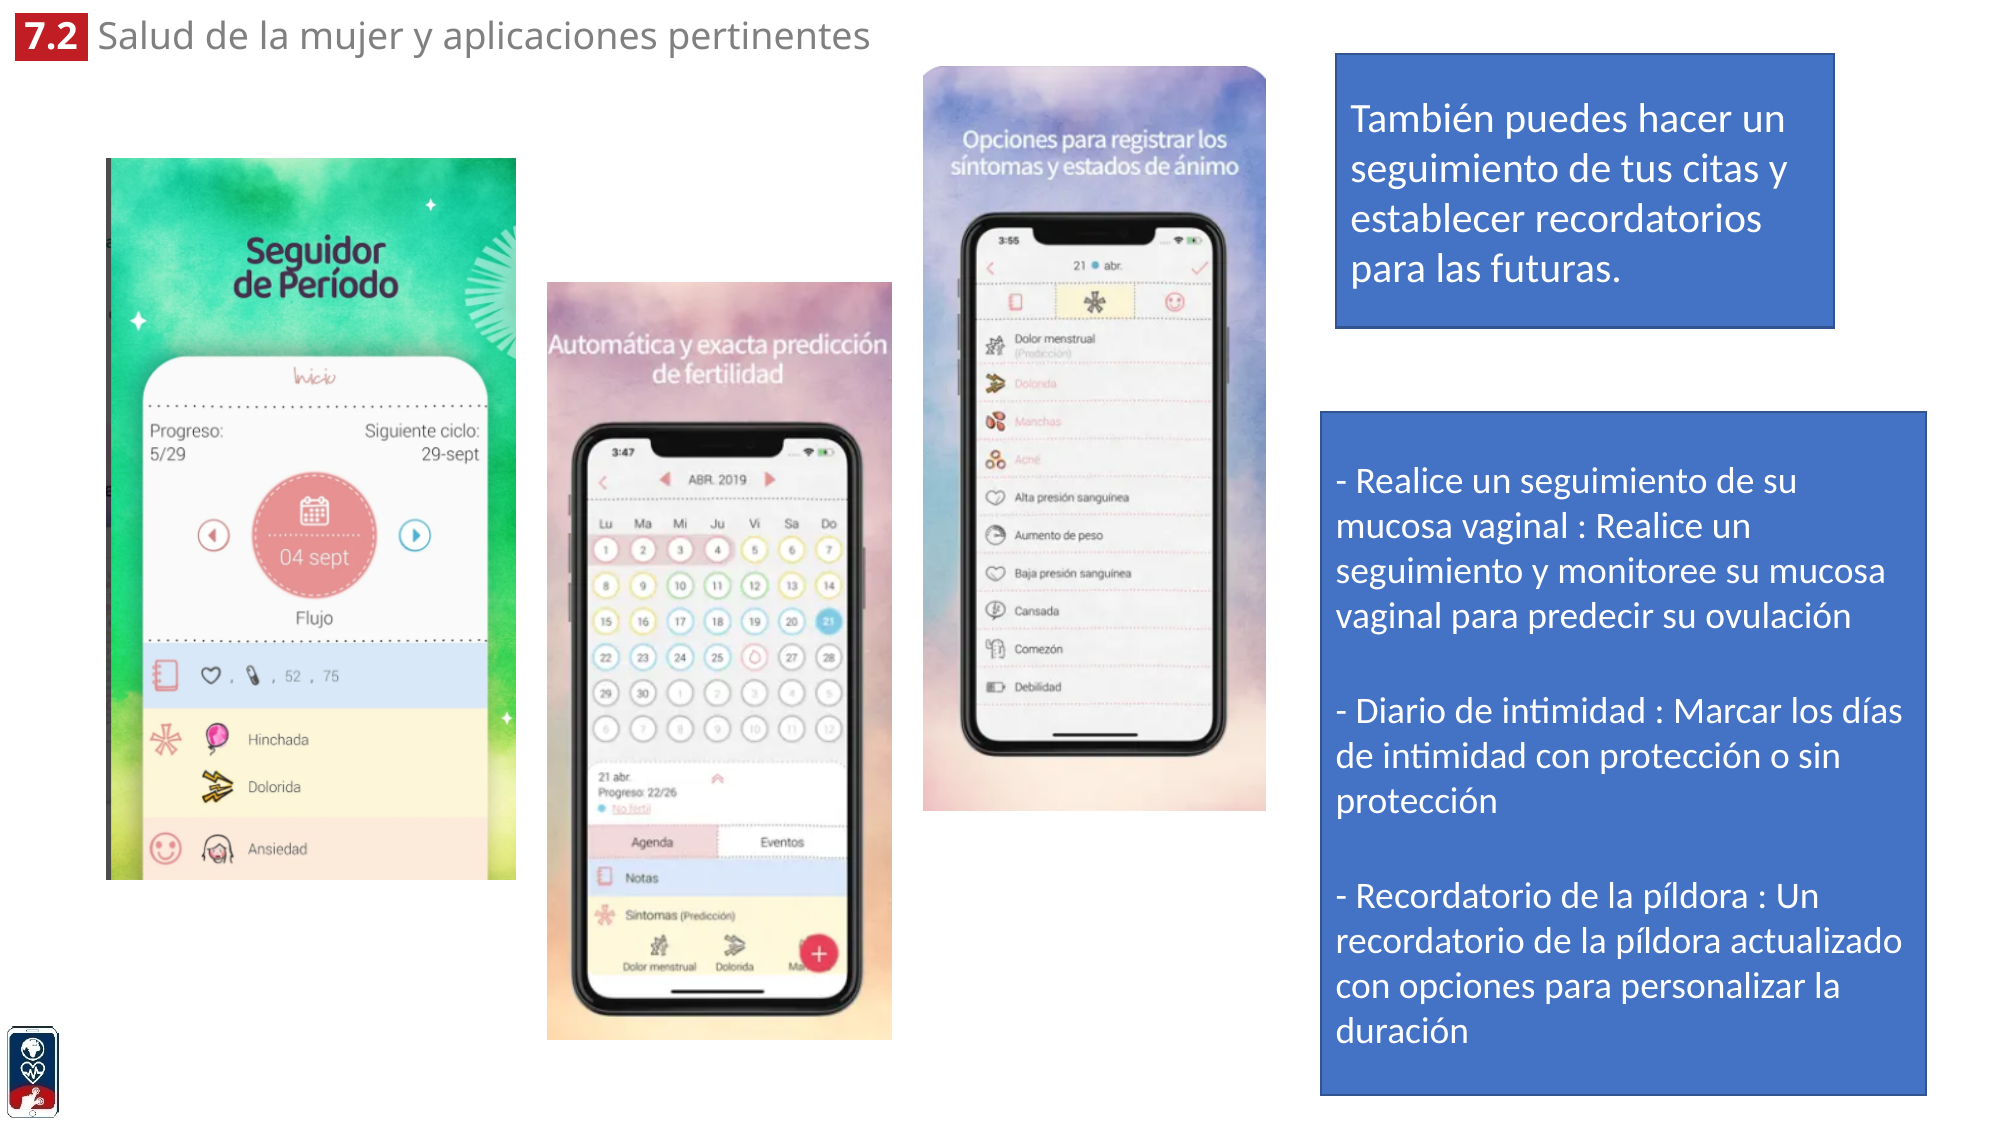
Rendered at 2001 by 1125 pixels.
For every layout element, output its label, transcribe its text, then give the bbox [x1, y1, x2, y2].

picture [547, 282, 892, 1040]
picture [7, 1026, 59, 1118]
picture [923, 66, 1266, 811]
text_box También puedes hacer un seguimiento de tus citas y establecer recordatorios para las futuras. [1335, 53, 1835, 329]
text_box - Realice un seguimiento de su mucosa vaginal : Realice un seguimiento y monitoree su mucosa vaginal para predecir su ovulación - Diario de intimidad : Marcar los días de intimidad con protección o sin protección - Recordatorio de la píldora : Un recordatorio de la píldora actualizado con opciones para personalizar la duración [1320, 411, 1927, 1096]
picture [106, 158, 516, 880]
